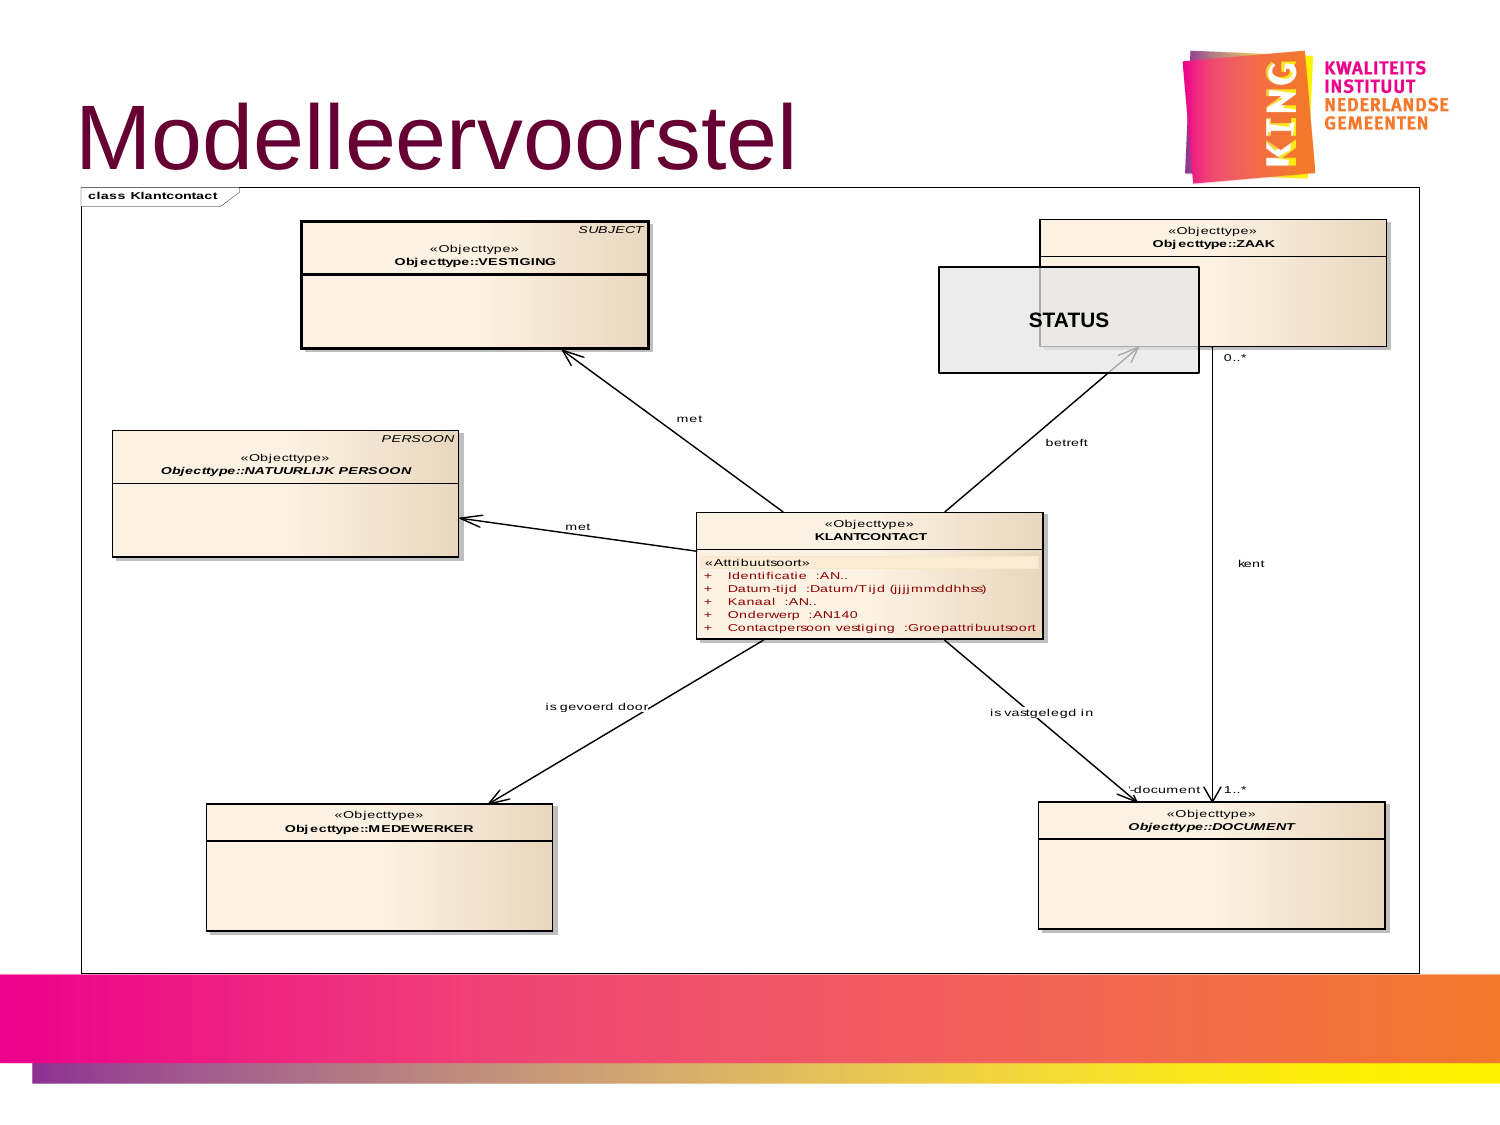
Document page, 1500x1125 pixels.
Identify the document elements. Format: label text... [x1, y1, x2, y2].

title Modelleervoorstel [74, 44, 1425, 185]
picture [0, 0, 1500, 1125]
